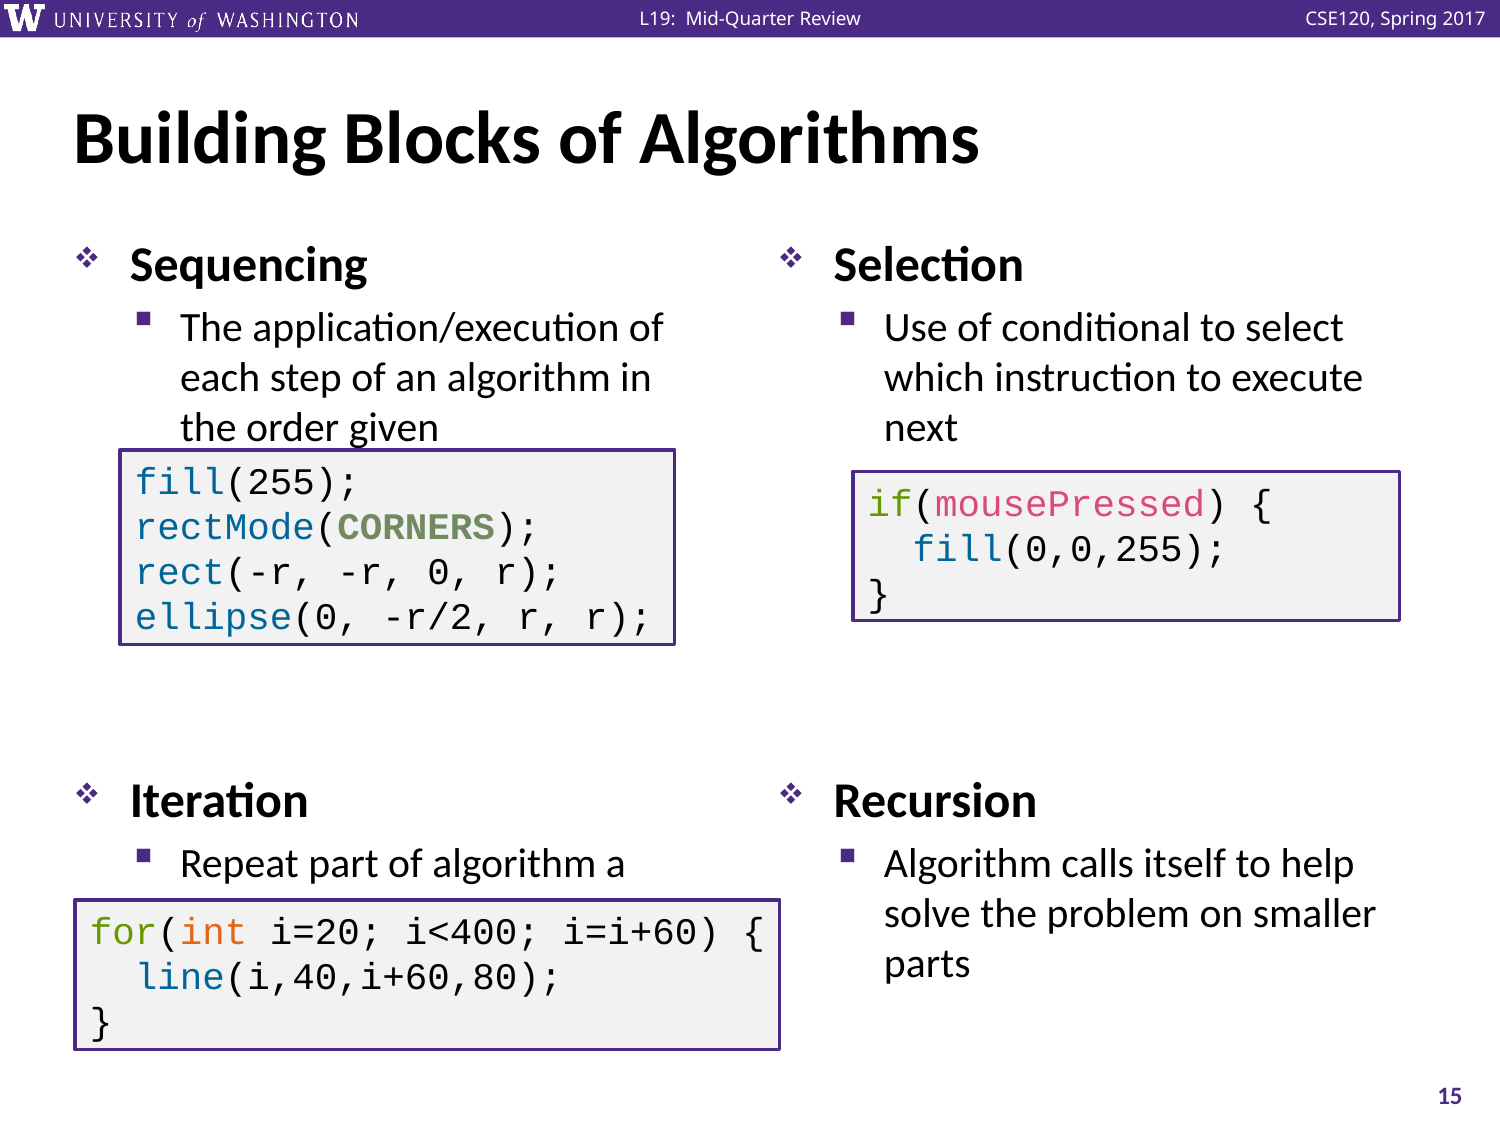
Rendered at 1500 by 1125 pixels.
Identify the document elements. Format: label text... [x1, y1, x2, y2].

title Building Blocks of Algorithms [58, 71, 1438, 197]
text_box fill(255); rectMode(CORNERS); rect(-r, -r, 0, r); ellipse(0, -r/2, r, r); [119, 449, 675, 645]
picture [4, 4, 358, 32]
text_box if(mousePressed) { fill(0,0,255); } [852, 471, 1400, 621]
text_box for(int i=20; i<400; i=i+60) { line(i,40,i+60,80); } [74, 899, 780, 1050]
slide_number 15 [1400, 1065, 1500, 1125]
list Selection Use of conditional to select which instruction to execute next Recursion Algorithm calls itself to help solve the problem on smaller parts [762, 223, 1438, 1040]
list Sequencing The application/execution of each step of an algorithm in the order given Iteration Repeat part of algorithm a specified number of times [58, 223, 734, 1040]
